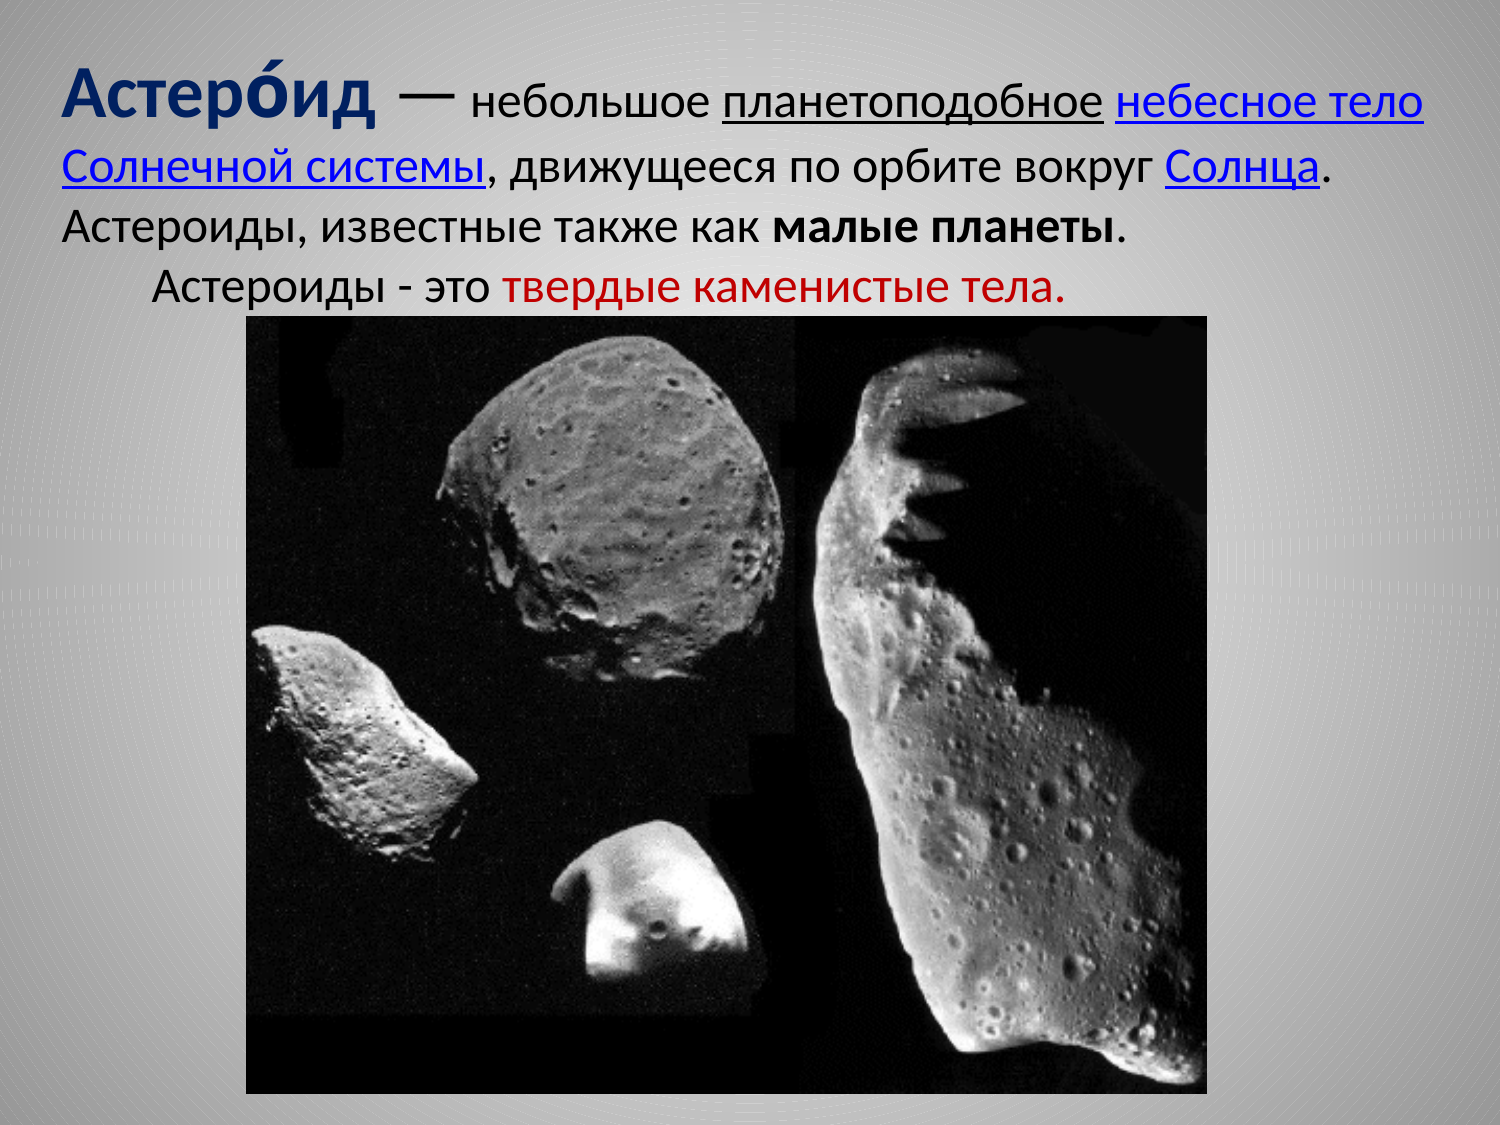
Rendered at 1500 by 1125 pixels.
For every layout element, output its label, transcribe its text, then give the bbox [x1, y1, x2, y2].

text_box Астеро́ид — небольшое планетоподобное небесное тело Солнечной системы, движущееся по орбите вокруг Солнца. Астероиды, известные также как малые планеты. Астероиды - это твердые каменистые тела. [46, 35, 1454, 320]
picture [245, 316, 1208, 1094]
